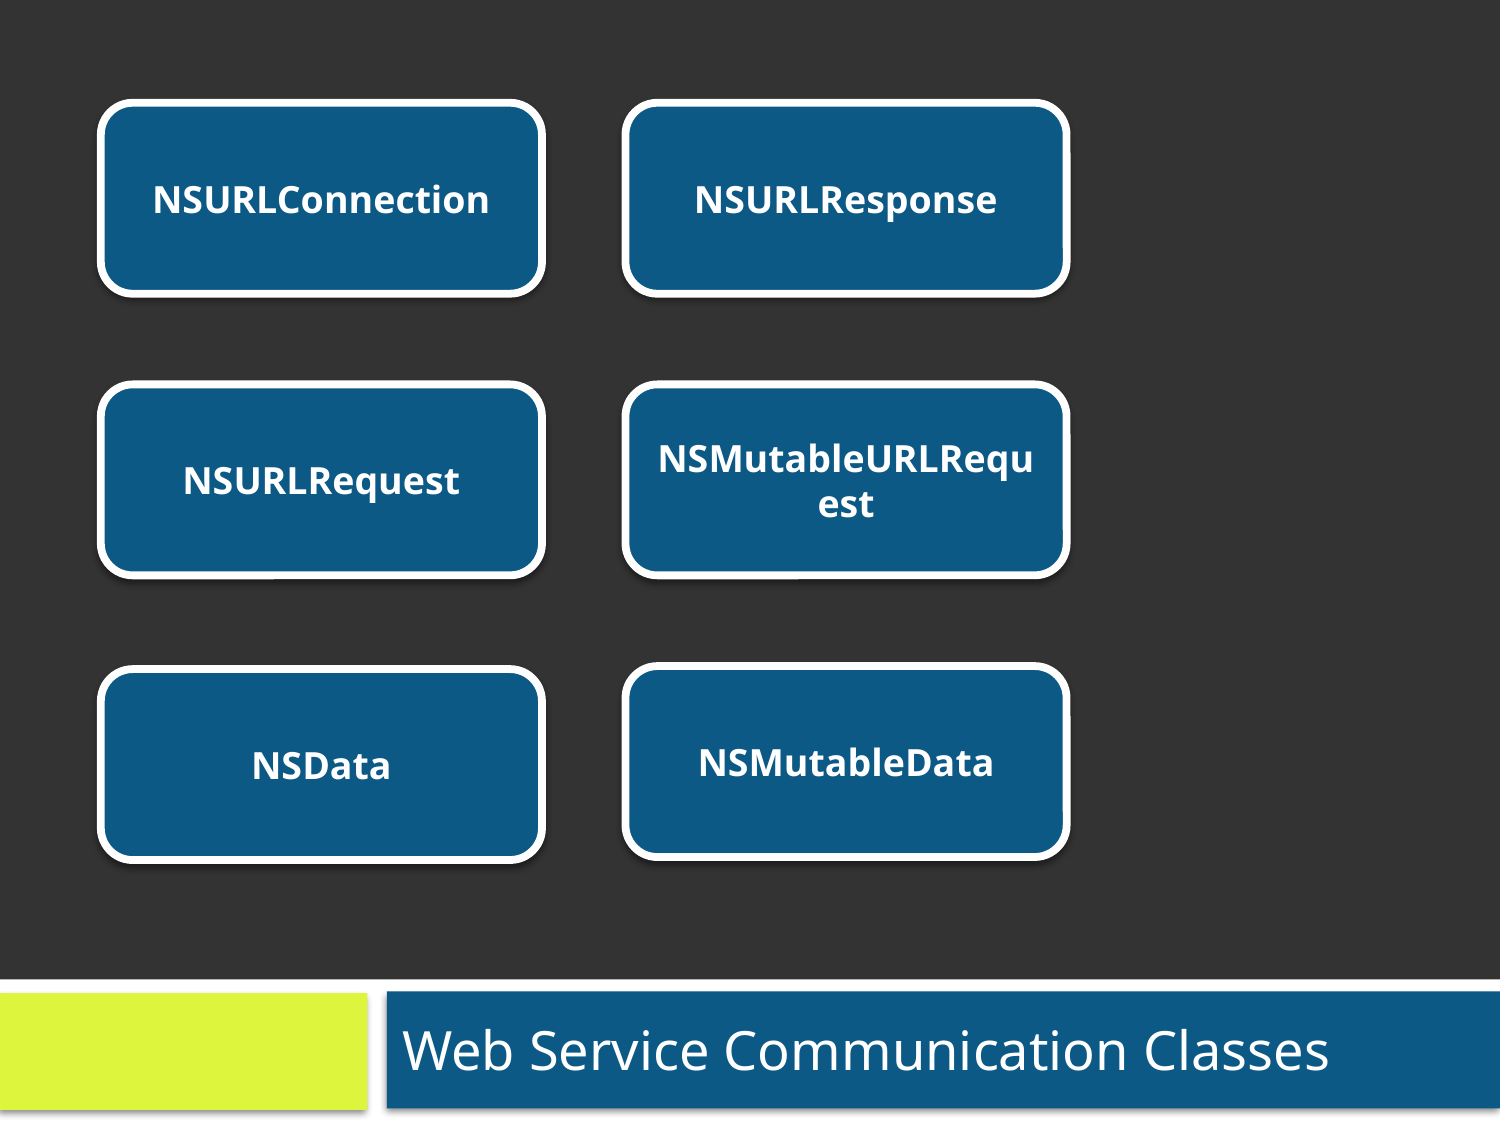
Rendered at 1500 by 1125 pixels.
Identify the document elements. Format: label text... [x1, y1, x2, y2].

subtitle Web Service Communication Classes [387, 992, 1488, 1105]
text_box NSURLRequest [96, 380, 546, 580]
text_box NSMutableData [621, 662, 1071, 861]
text_box NSMutableURLRequest [621, 380, 1071, 580]
text_box NSData [96, 665, 546, 864]
text_box NSURLResponse [621, 98, 1071, 298]
text_box NSURLConnection [96, 98, 546, 298]
